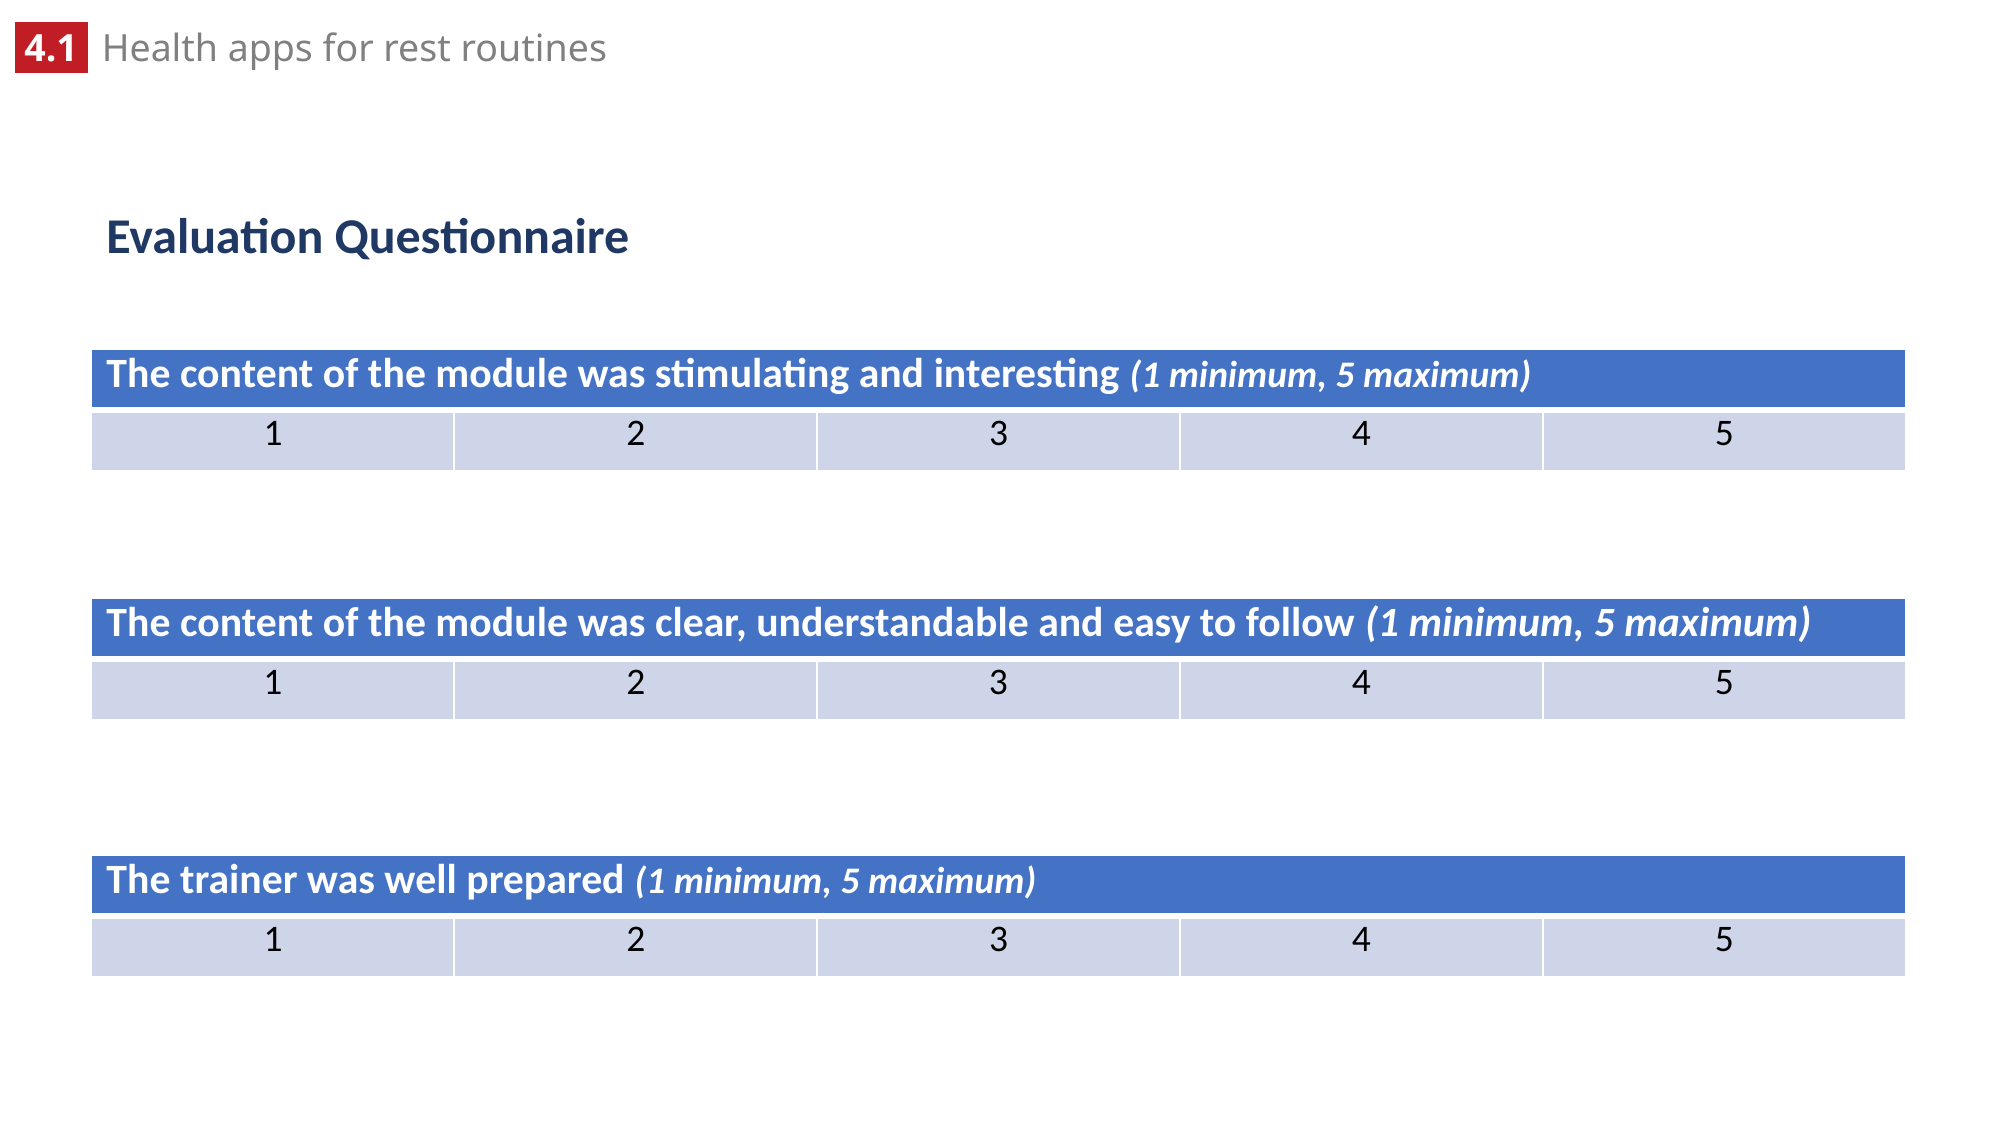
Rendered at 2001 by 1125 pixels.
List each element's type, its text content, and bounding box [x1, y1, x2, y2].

table_cell 3 [818, 413, 1179, 470]
table_cell 3 [818, 919, 1179, 976]
table_header The content of the module was stimulating and interesting (1 minimum, 5 maximum) [92, 350, 1905, 407]
table_cell 2 [455, 413, 816, 470]
table_cell 1 [92, 662, 453, 719]
table_cell 4 [1181, 662, 1542, 719]
table_cell 4 [1181, 919, 1542, 976]
table_cell 1 [92, 919, 453, 976]
table_header The trainer was well prepared (1 minimum, 5 maximum) [92, 856, 1905, 913]
table_cell 4 [1181, 413, 1542, 470]
table_cell 1 [92, 413, 453, 470]
table_cell 5 [1544, 413, 1905, 470]
title Evaluation Questionnaire [91, 177, 1906, 297]
table_cell 2 [455, 662, 816, 719]
table_cell 3 [818, 662, 1179, 719]
table_cell 5 [1544, 662, 1905, 719]
table_header The content of the module was clear, understandable and easy to follow (1 minimum, 5 maximum) [92, 599, 1905, 656]
table_cell 2 [455, 919, 816, 976]
table_cell 5 [1544, 919, 1905, 976]
